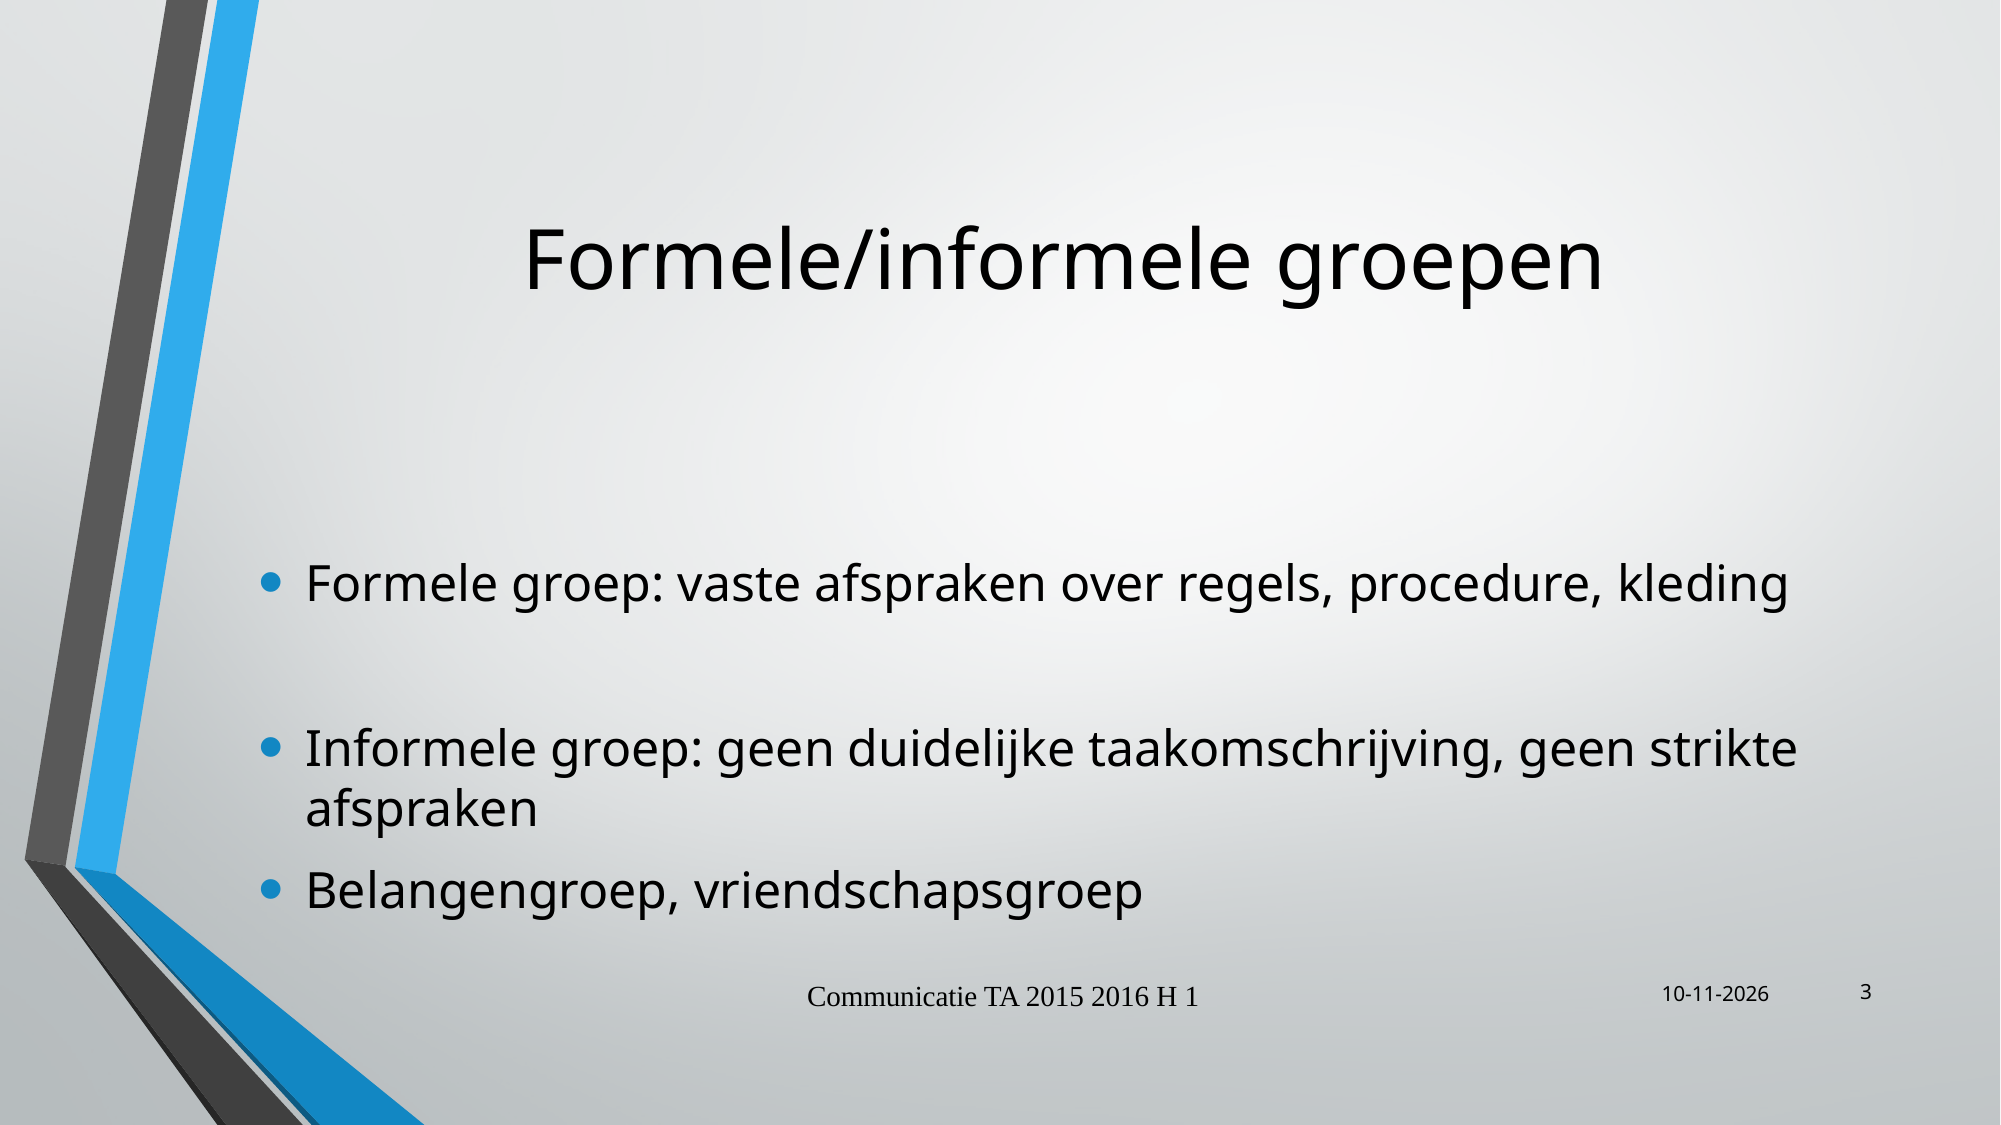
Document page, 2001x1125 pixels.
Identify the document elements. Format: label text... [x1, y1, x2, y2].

slide_number 3 [1796, 962, 1887, 1023]
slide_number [1596, 965, 1784, 1025]
footer Communicatie TA 2015 2016 H 1 [421, 965, 1584, 1025]
title Formele/informele groepen [243, 112, 1887, 400]
list Formele groep: vaste afspraken over regels, procedure, kleding Informele groep: geen duidelijke taakomschrijving, geen strikte afspraken Belangengroep, vriendschapsgroep [243, 437, 1887, 950]
